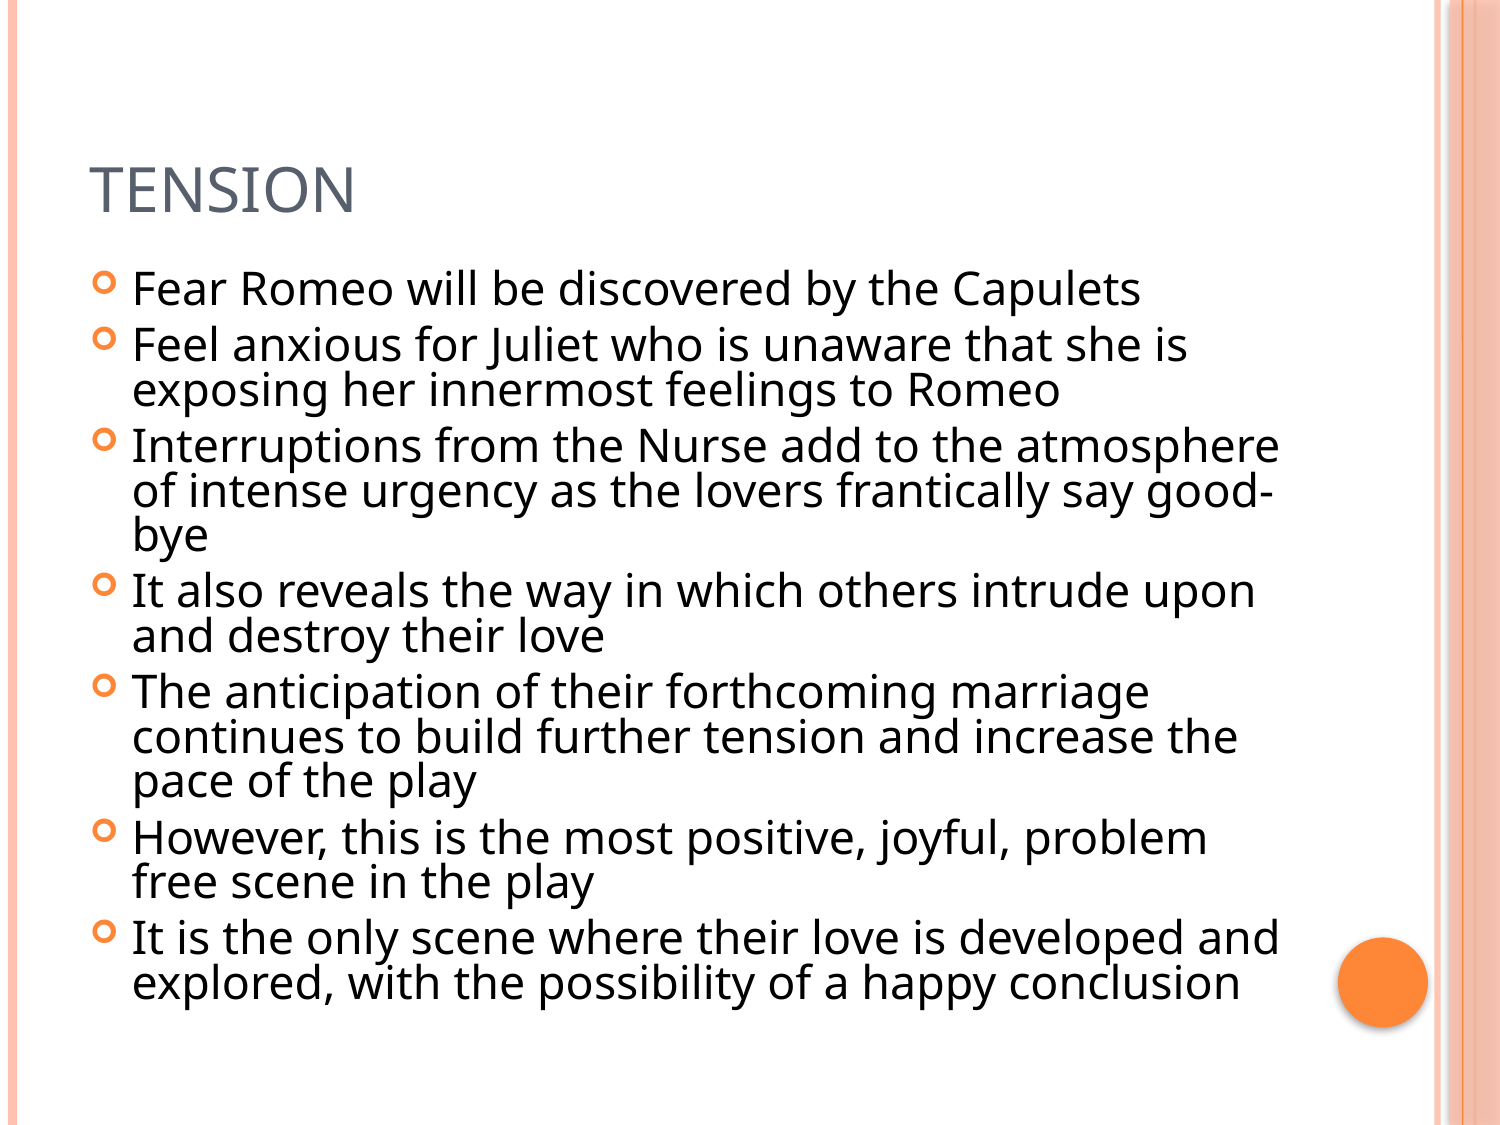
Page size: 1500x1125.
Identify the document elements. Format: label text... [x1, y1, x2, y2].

title Tension [75, 45, 1300, 233]
list Fear Romeo will be discovered by the Capulets Feel anxious for Juliet who is unaware that she is exposing her innermost feelings to Romeo Interruptions from the Nurse add to the atmosphere of intense urgency as the lovers frantically say good-bye It also reveals the way in which others intrude upon and destroy their love The anticipation of their forthcoming marriage continues to build further tension and increase the pace of the play However, this is the most positive, joyful, problem free scene in the play It is the only scene where their love is developed and explored, with the possibility of a happy conclusion [75, 262, 1300, 1062]
